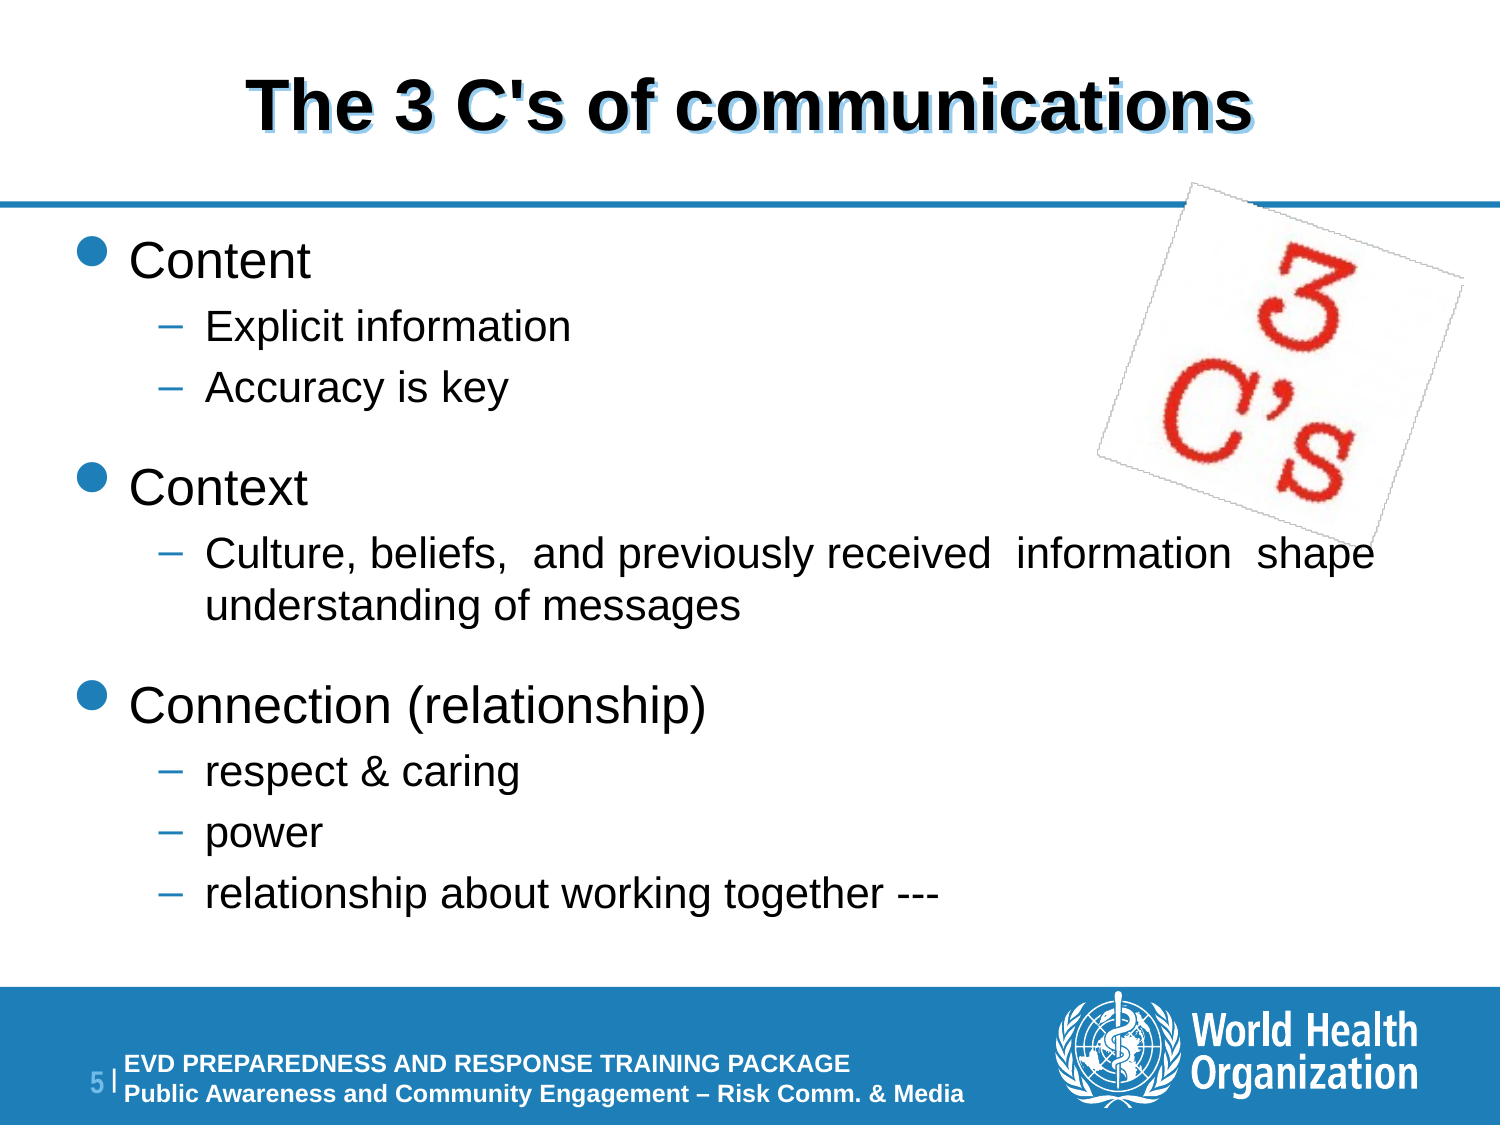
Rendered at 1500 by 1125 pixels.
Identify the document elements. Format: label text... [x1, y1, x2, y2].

picture [1135, 206, 1424, 510]
title The 3 C's of communications [0, 0, 1500, 204]
list Content Explicit information Accuracy is key Context Culture, beliefs, and previously received information shape understanding of messages Connection (relationship) respect & caring power relationship about working together --- [72, 226, 1433, 984]
picture [1433, 269, 1464, 368]
